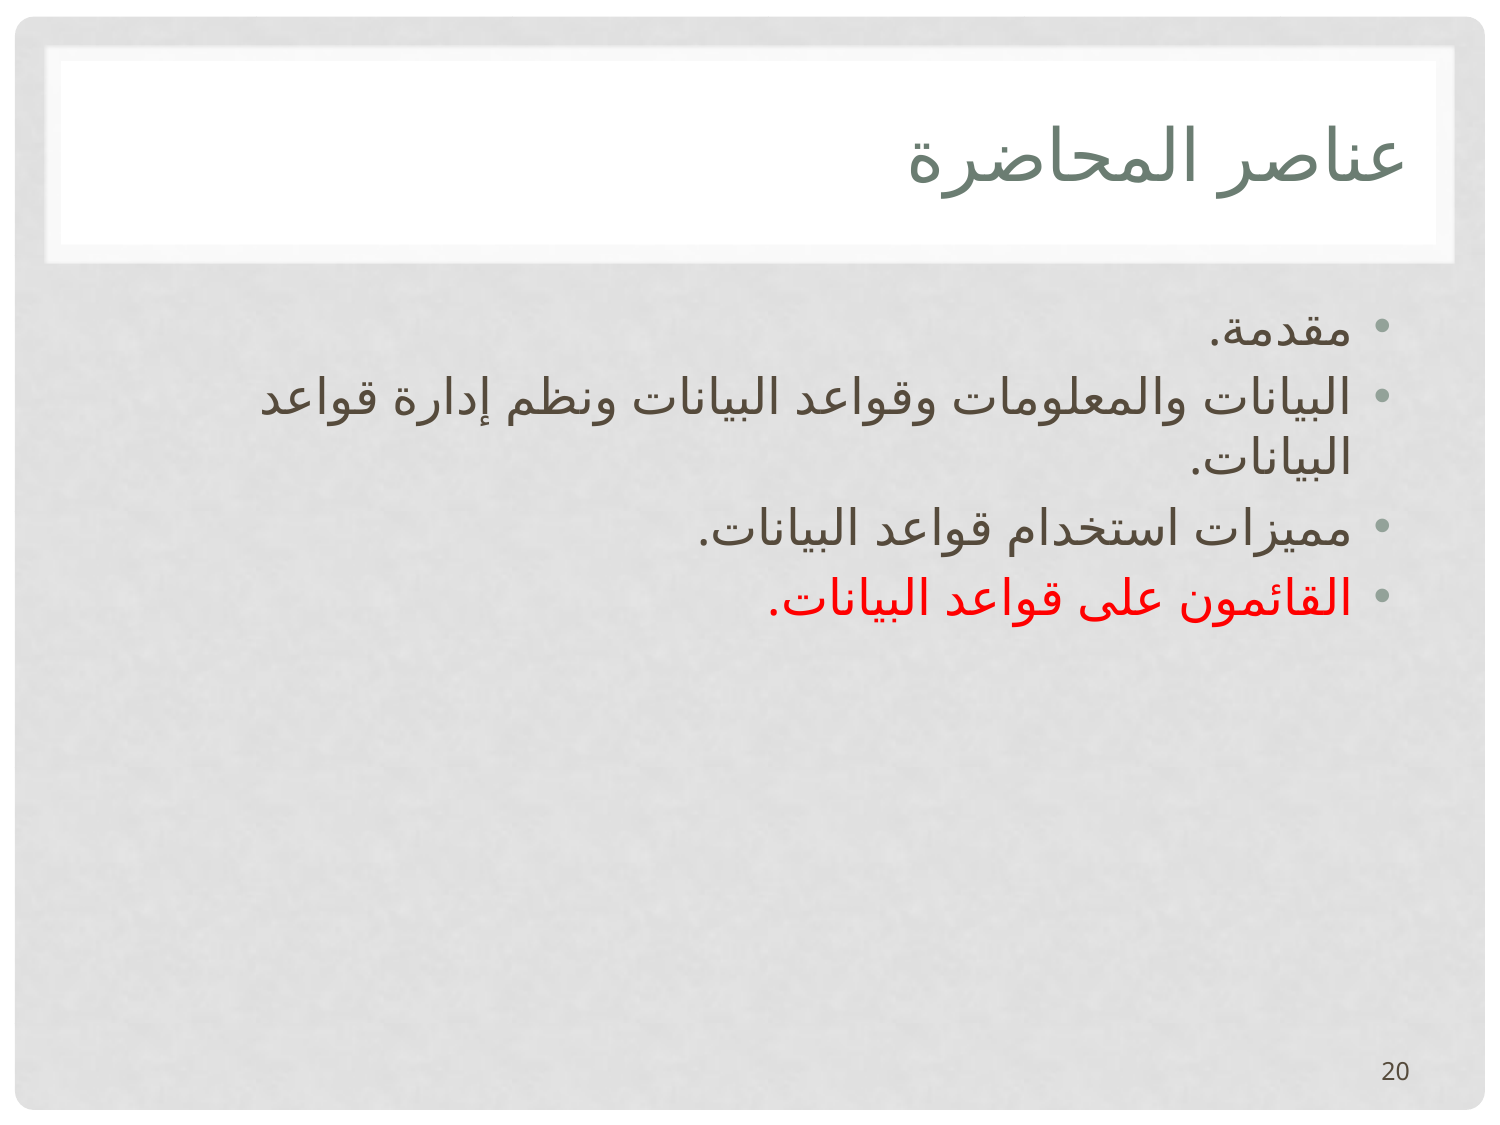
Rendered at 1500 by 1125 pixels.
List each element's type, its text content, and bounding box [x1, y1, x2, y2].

title عناصر المحاضرة [69, 66, 1425, 238]
slide_number 20 [1074, 1042, 1425, 1103]
list مقدمة. البيانات والمعلومات وقواعد البيانات ونظم إدارة قواعد البيانات. مميزات استخدام قواعد البيانات. القائمون على قواعد البيانات. [75, 287, 1425, 1005]
